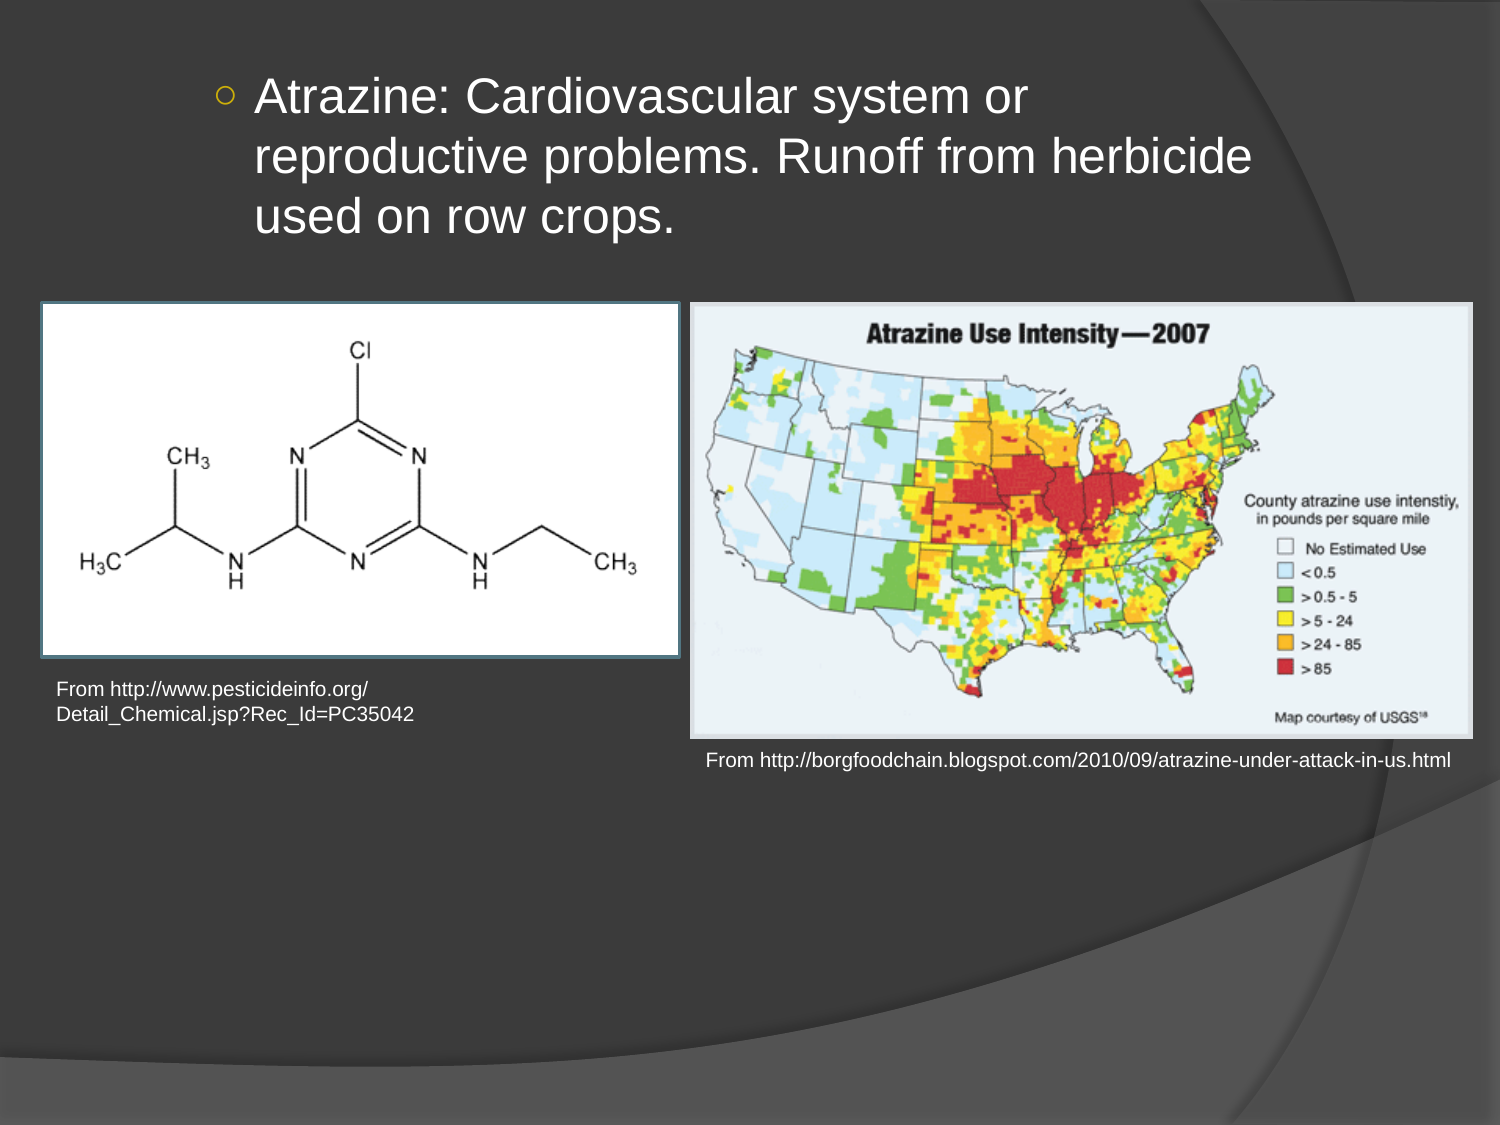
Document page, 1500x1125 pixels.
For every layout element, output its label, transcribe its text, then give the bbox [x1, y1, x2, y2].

list Atrazine: Cardiovascular system or reproductive problems. Runoff from herbicide used on row crops. [75, 56, 1300, 799]
picture [690, 302, 1473, 739]
text_box [40, 301, 75, 659]
text_box From http://www.pesticideinfo.org/Detail_Chemical.jsp?Rec_Id=PC35042 [41, 668, 573, 734]
picture [76, 337, 641, 594]
text_box From http://borgfoodchain.blogspot.com/2010/09/atrazine-under-attack-in-us.html [690, 739, 1500, 780]
